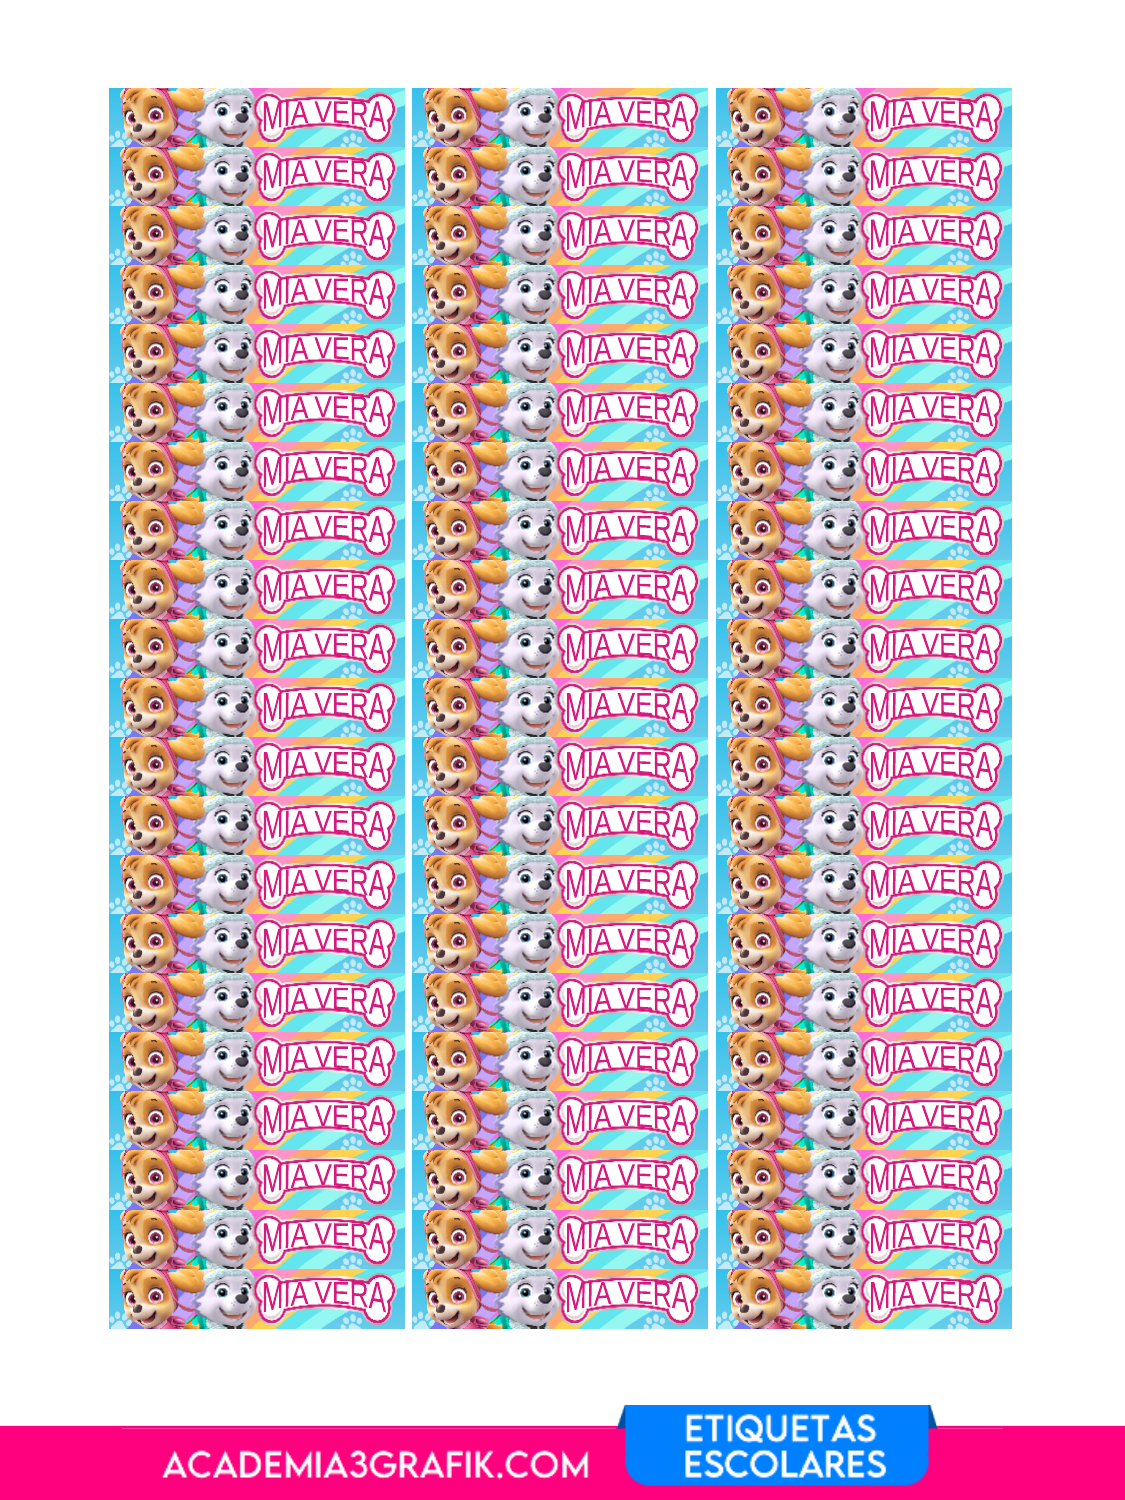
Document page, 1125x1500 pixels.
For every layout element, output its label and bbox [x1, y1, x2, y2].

picture [716, 88, 1012, 1329]
picture [109, 88, 405, 1329]
picture [412, 88, 708, 1329]
picture [122, 1405, 1003, 1500]
